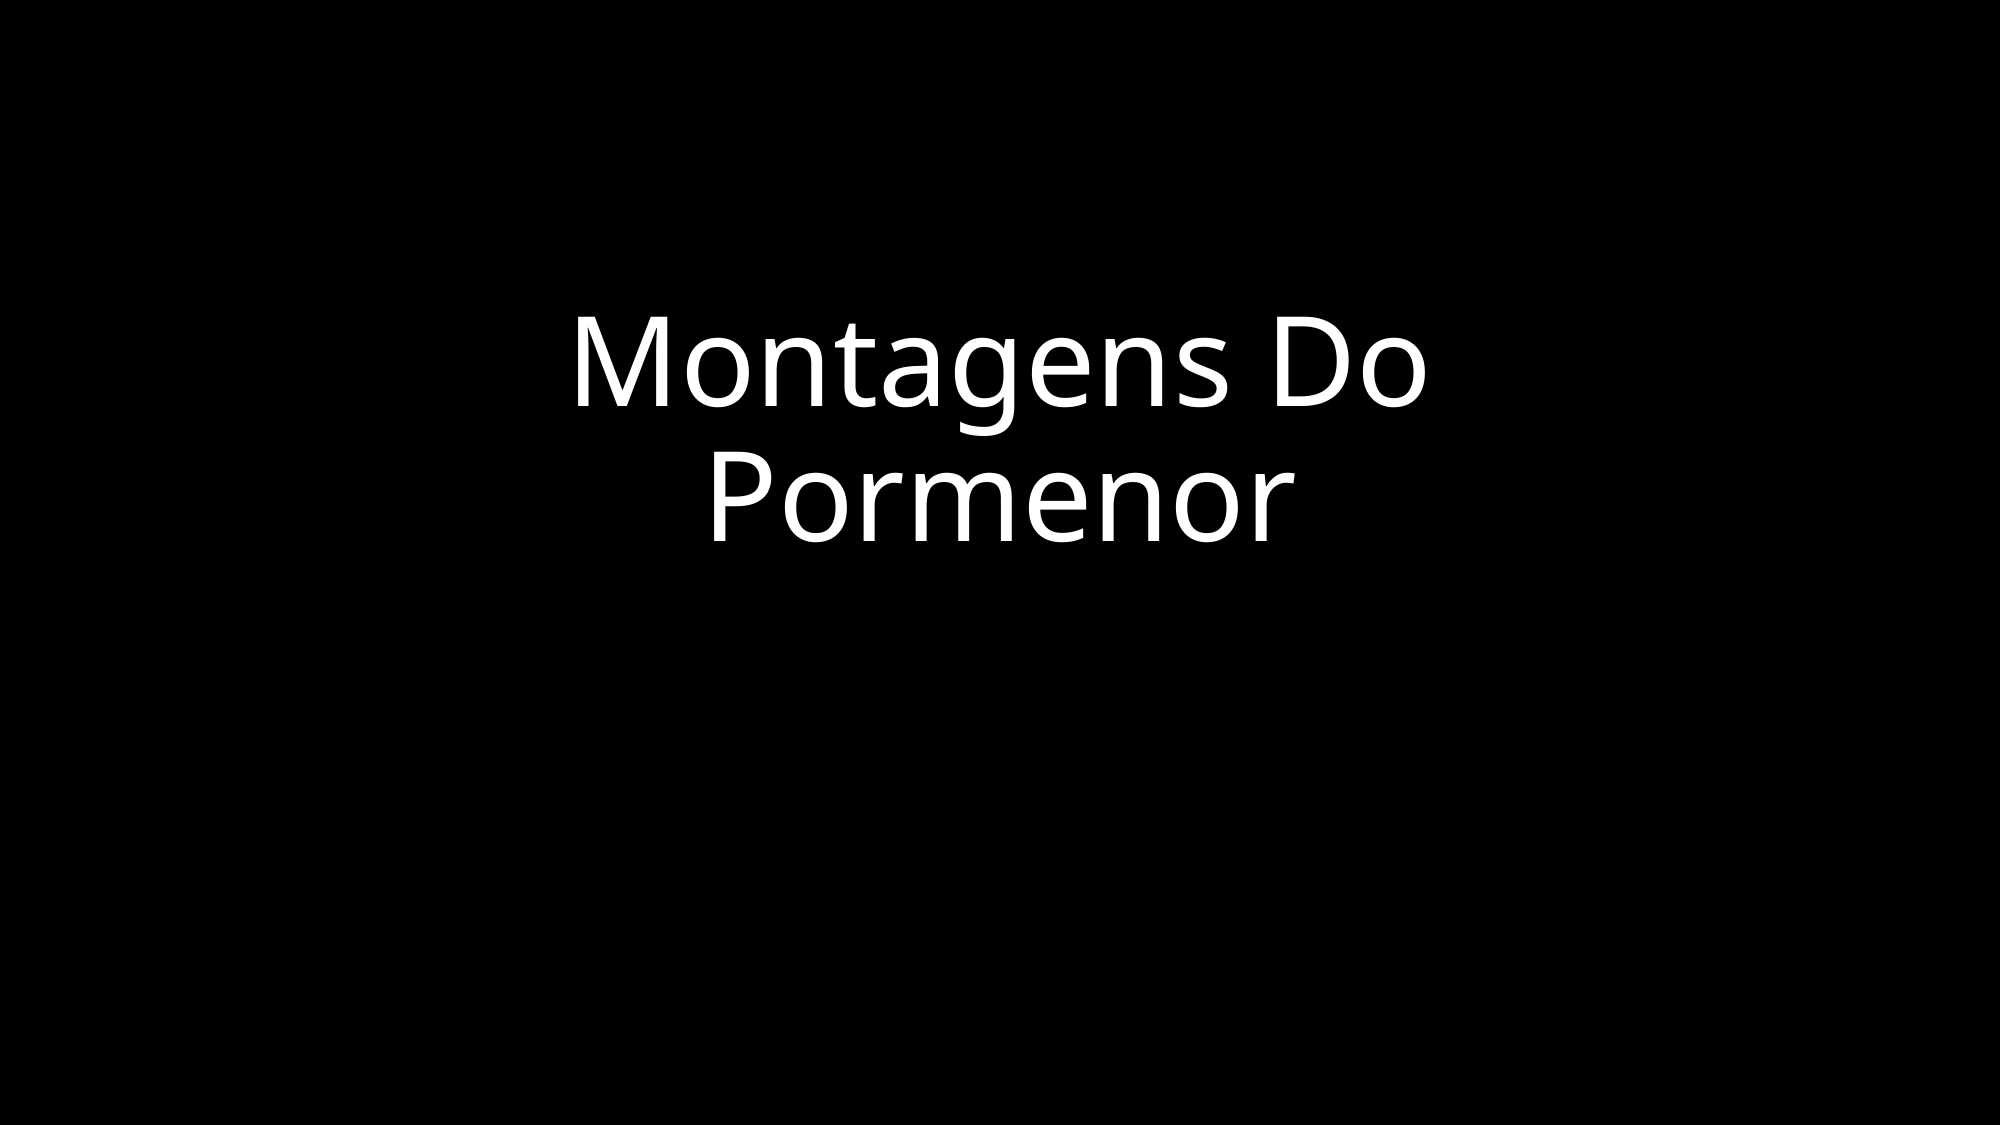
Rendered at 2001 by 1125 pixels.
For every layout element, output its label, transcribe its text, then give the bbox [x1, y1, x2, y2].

title Montagens Do Pormenor [249, 184, 1750, 576]
